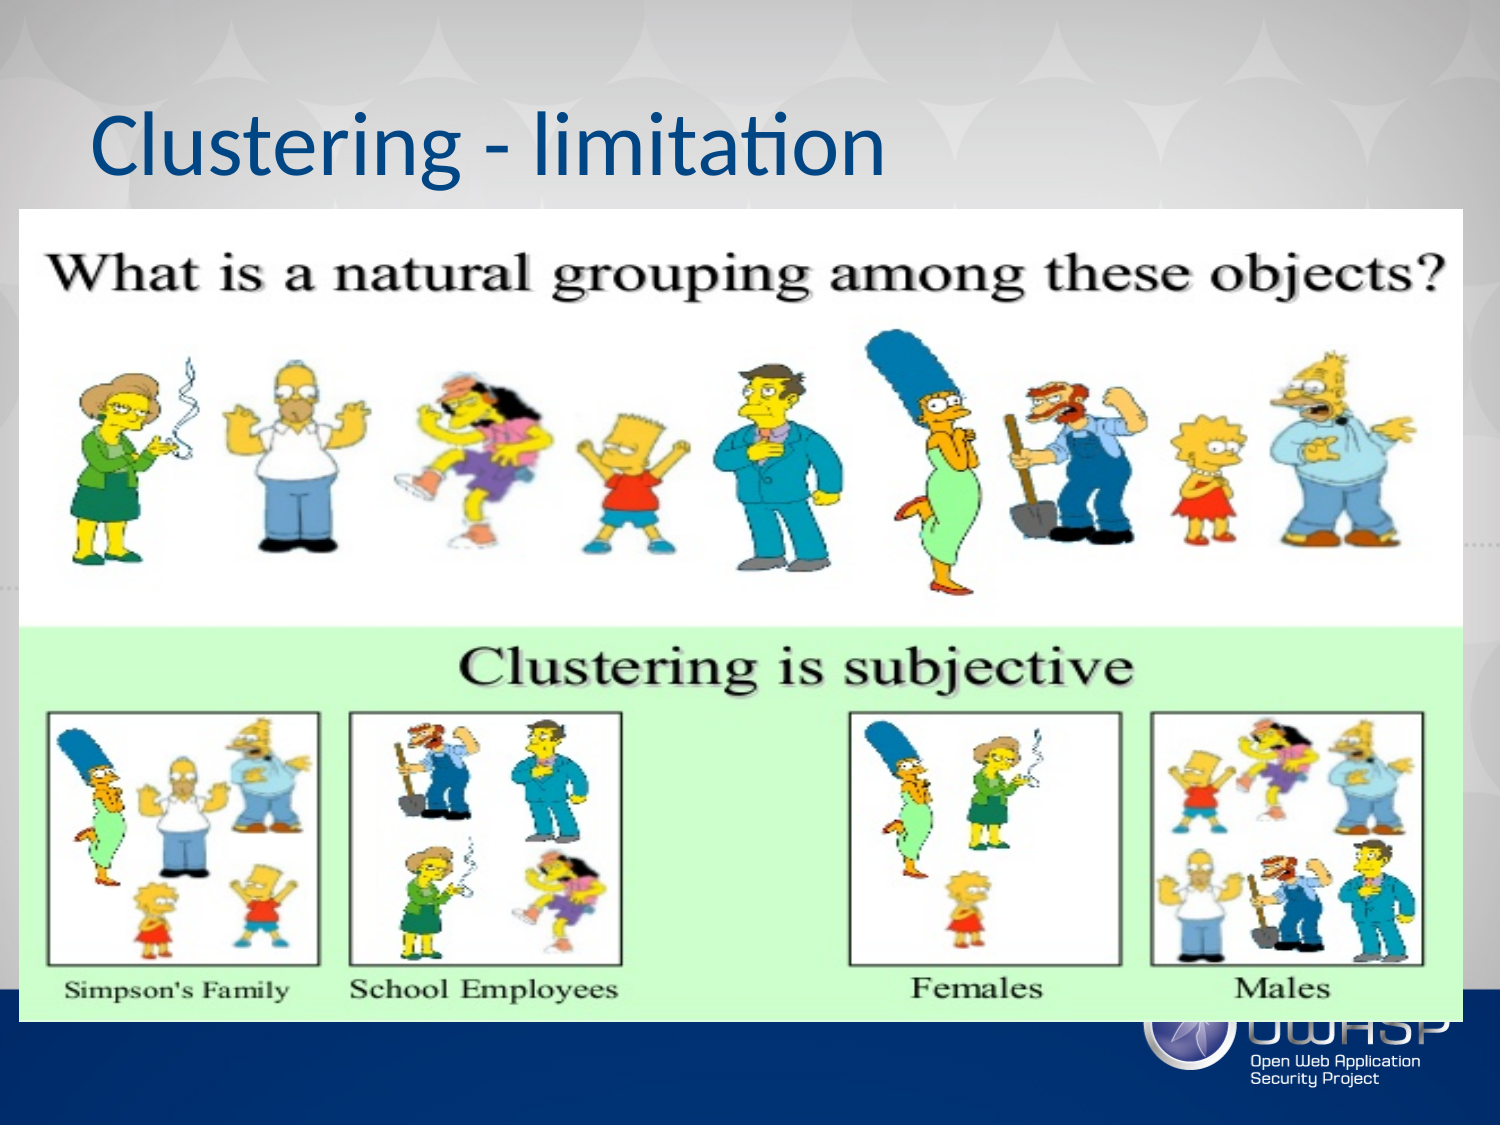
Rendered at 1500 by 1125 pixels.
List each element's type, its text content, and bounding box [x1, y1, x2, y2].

title Clustering - limitation [75, 45, 1425, 207]
picture [0, 0, 1500, 1125]
